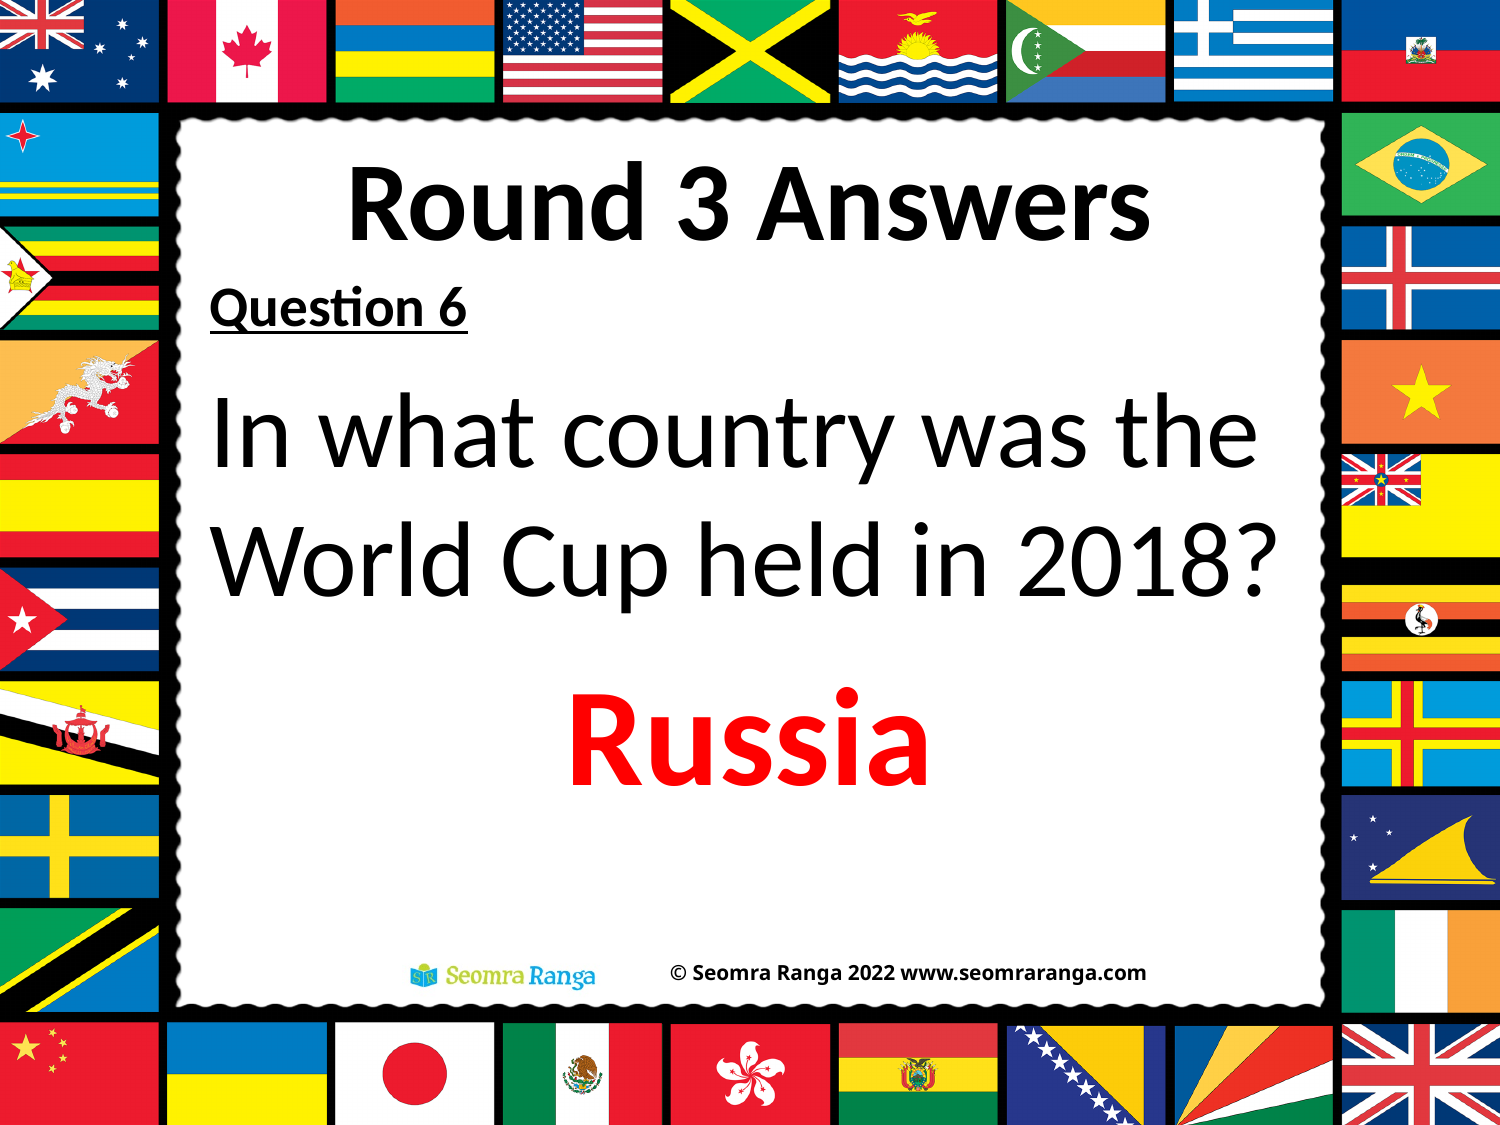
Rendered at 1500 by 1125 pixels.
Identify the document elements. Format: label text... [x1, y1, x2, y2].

list Question 6 In what country was the World Cup held in 2018? Russia [194, 261, 1306, 953]
text_box © Seomra Ranga 2022 www.seomraranga.com [631, 953, 1187, 993]
title Round 3 Answers [183, 101, 1317, 290]
picture [0, 0, 1500, 1125]
picture [10, 122, 36, 150]
